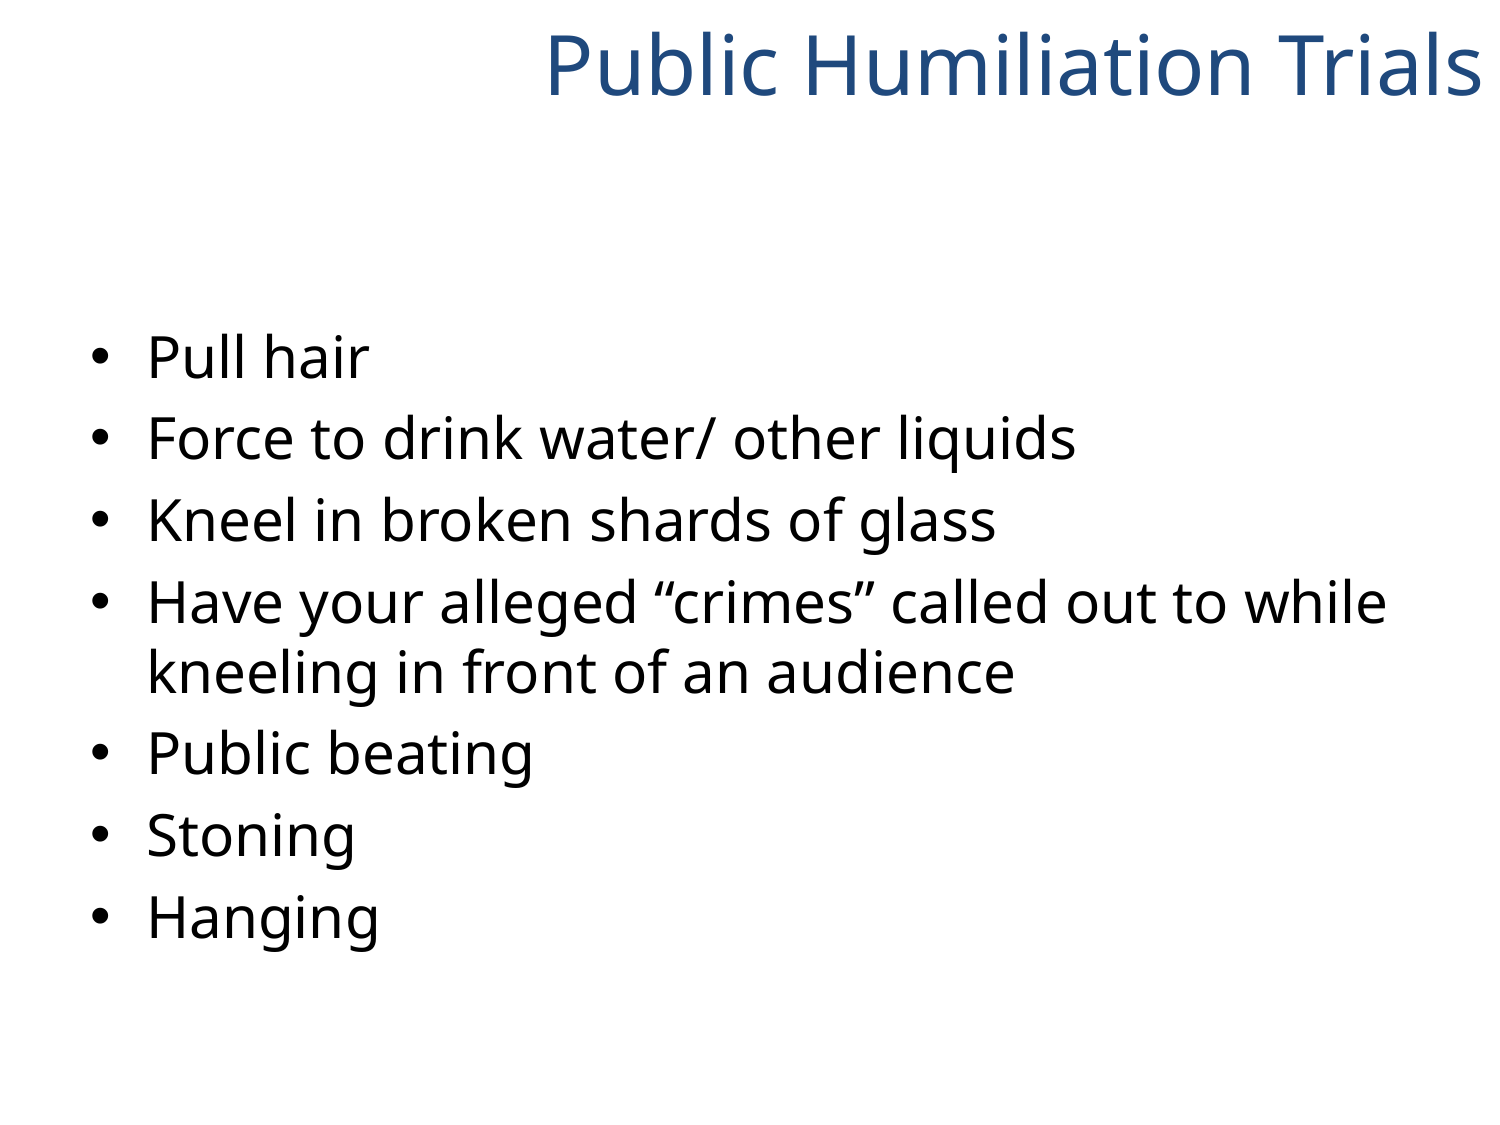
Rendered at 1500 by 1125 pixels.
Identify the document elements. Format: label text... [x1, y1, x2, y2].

list Pull hair Force to drink water/ other liquids Kneel in broken shards of glass Have your alleged “crimes” called out to while kneeling in front of an audience Public beating Stoning Hanging [75, 312, 1425, 1055]
text_box Public Humiliation Trials [0, 0, 1500, 125]
